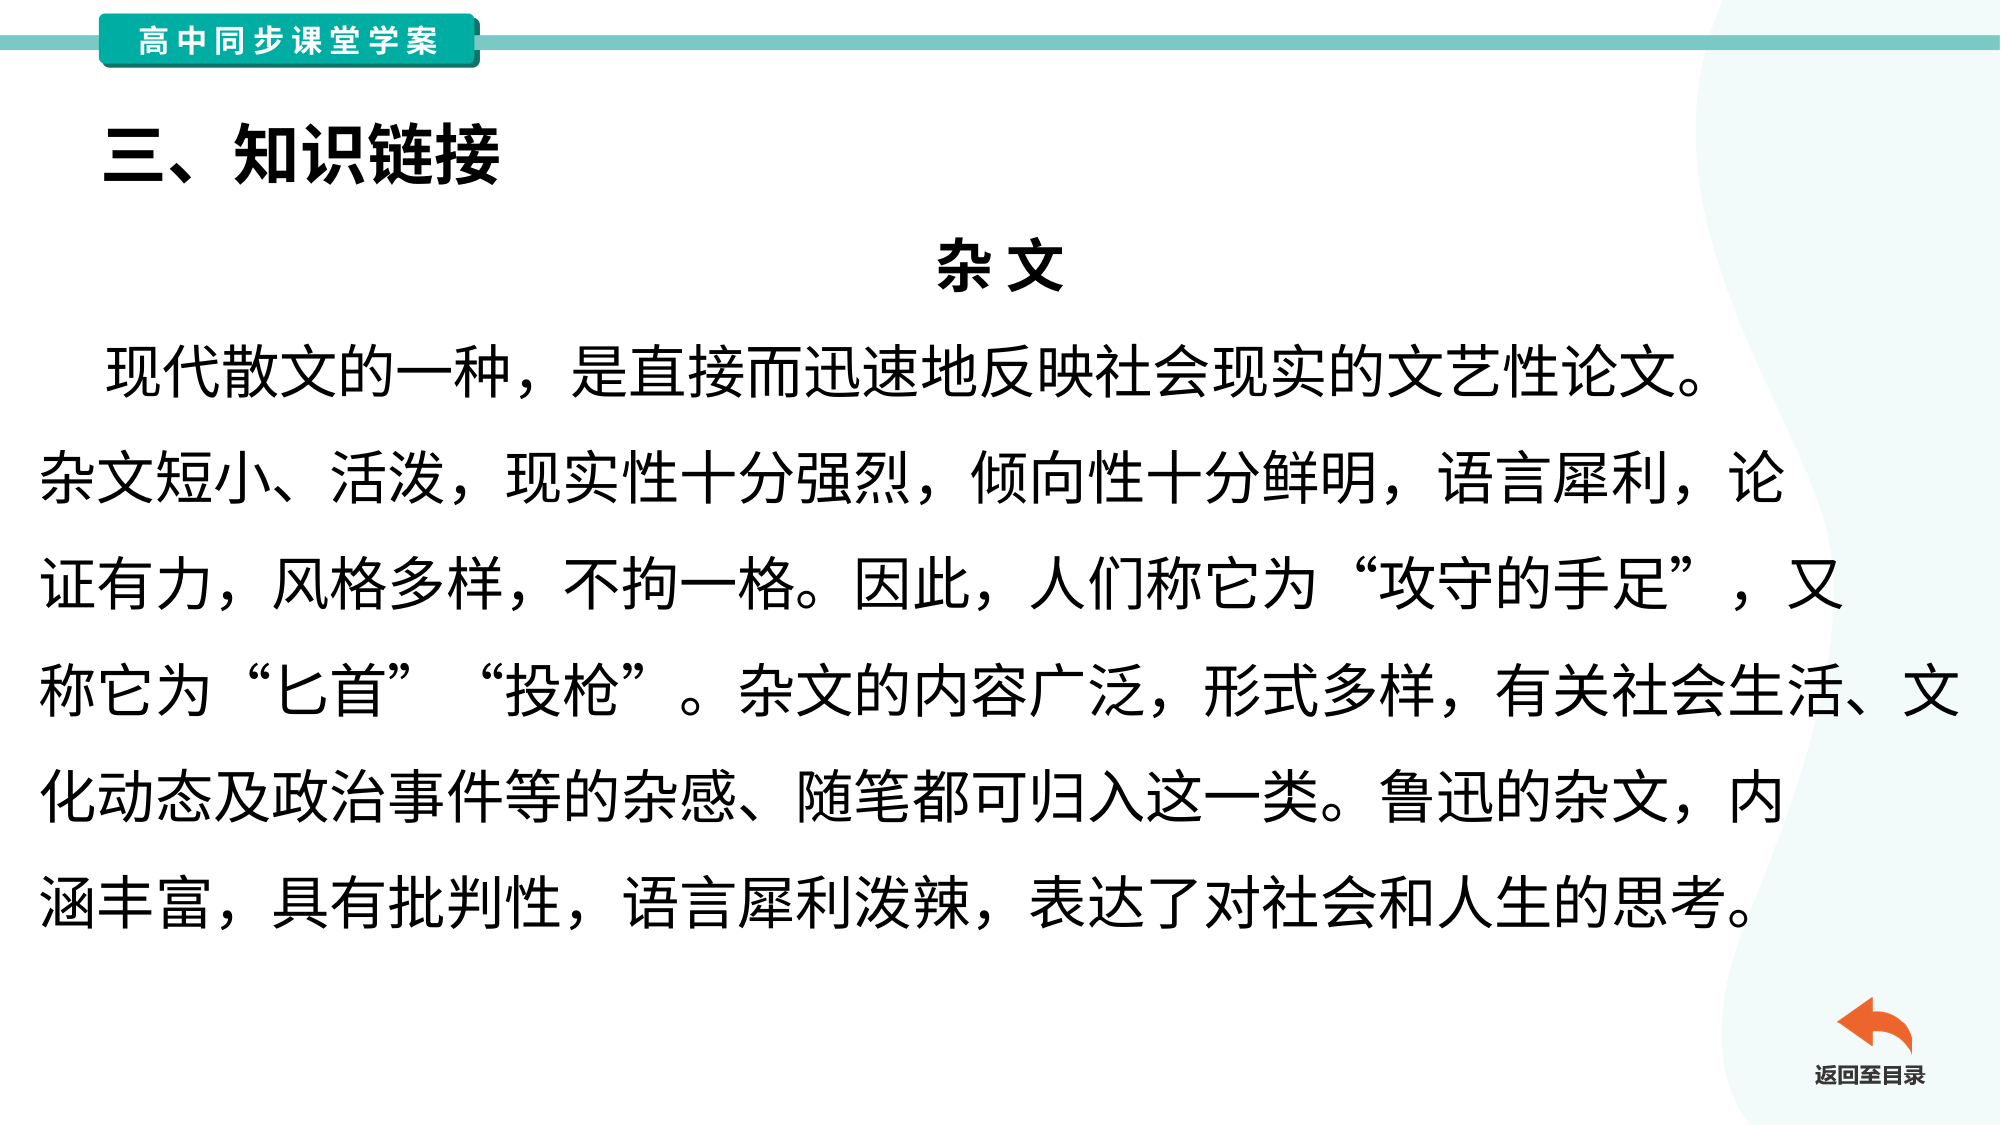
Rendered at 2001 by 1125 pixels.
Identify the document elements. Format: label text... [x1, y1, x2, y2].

picture [0, 0, 2000, 1125]
text_box 三、知识链接 [100, 76, 1899, 192]
text_box 杂 文 现代散文的一种，是直接而迅速地反映社会现实的文艺性论文。 杂文短小、活泼，现实性十分强烈，倾向性十分鲜明，语言犀利，论 证有力，风格多样，不拘一格。因此，人们称它为“攻守的手足”，又 称它为“匕首”“投枪”。杂文的内容广泛，形式多样，有关社会生活、文 化动态及政治事件等的杂感、随笔都可归入这一类。鲁迅的杂文，内 涵丰富，具有批判性，语言犀利泼辣，表达了对社会和人生的思考。 [100, 192, 1899, 937]
